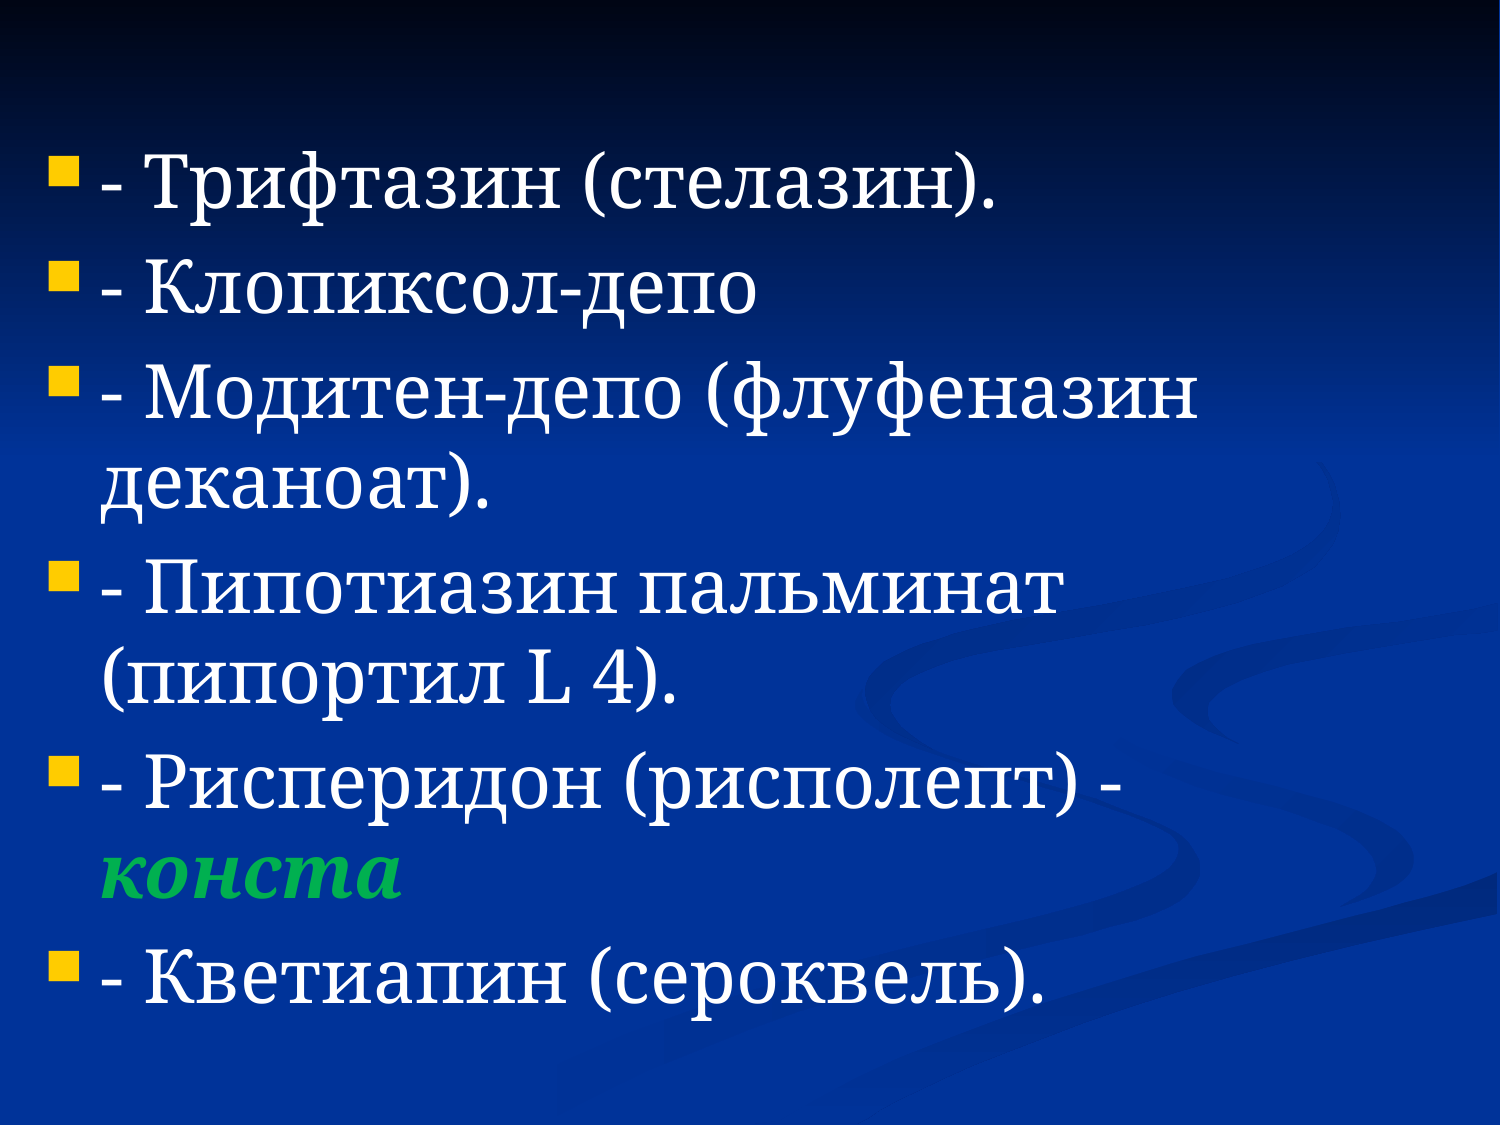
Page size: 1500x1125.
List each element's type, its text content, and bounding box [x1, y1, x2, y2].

list - Трифтазин (стелазин). - Клопиксол-депо - Модитен-депо (флуфеназин деканоат). - Пипотиазин пальминат (пипортил L 4). - Рисперидон (рисполепт) - конста - Кветиапин (сероквель). [29, 30, 1459, 1095]
